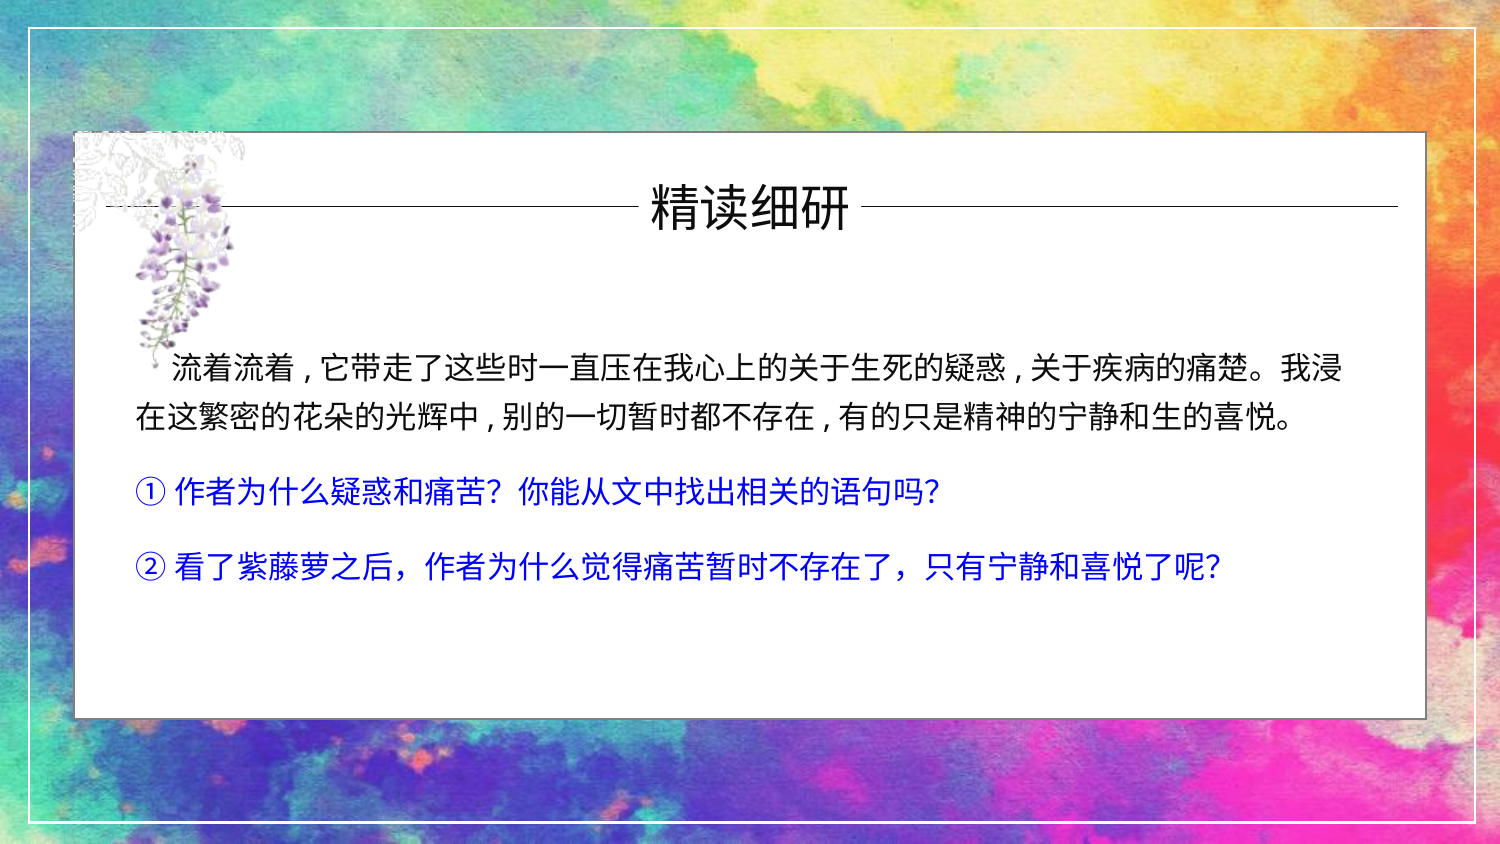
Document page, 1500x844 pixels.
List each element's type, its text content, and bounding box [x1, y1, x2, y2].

text_box [28, 27, 1476, 824]
text_box ①作者为什么疑惑和痛苦？你能从文中找出相关的语句吗？ [124, 451, 1353, 516]
text_box 流着流着,它带走了这些时一直压在我心上的关于生死的疑惑,关于疾病的痛楚。我浸在这繁密的花朵的光辉中,别的一切暂时都不存在,有的只是精神的宁静和生的喜悦。 [124, 331, 1380, 440]
picture [0, 0, 1500, 844]
text_box 精读细研 [638, 207, 862, 243]
text_box ②看了紫藤萝之后，作者为什么觉得痛苦暂时不存在了，只有宁静和喜悦了呢？ [124, 526, 1358, 590]
text_box 精读细研 [638, 171, 862, 206]
